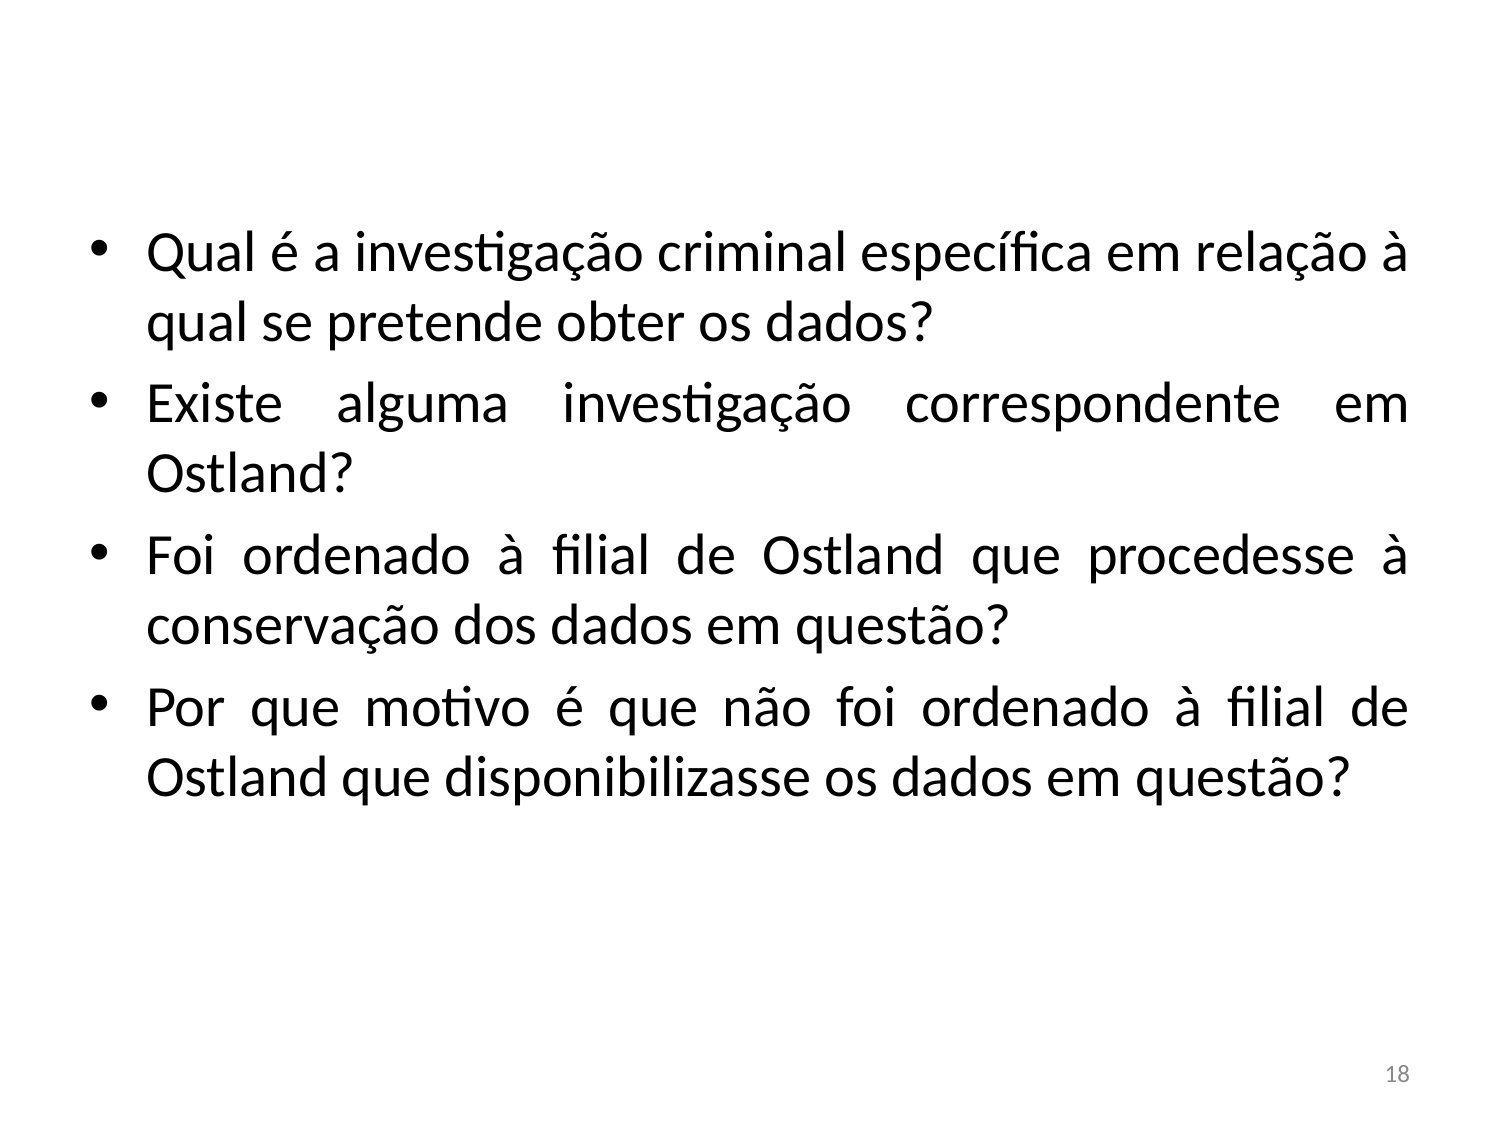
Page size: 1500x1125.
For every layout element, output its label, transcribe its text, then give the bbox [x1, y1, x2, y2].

slide_number 18 [1074, 1042, 1425, 1103]
text_box Qual é a investigação criminal específica em relação à qual se pretende obter os dados? Existe alguma investigação correspondente em Ostland? Foi ordenado à filial de Ostland que procedesse à conservação dos dados em questão? Por que motivo é que não foi ordenado à filial de Ostland que disponibilizasse os dados em questão? [74, 205, 1425, 1081]
